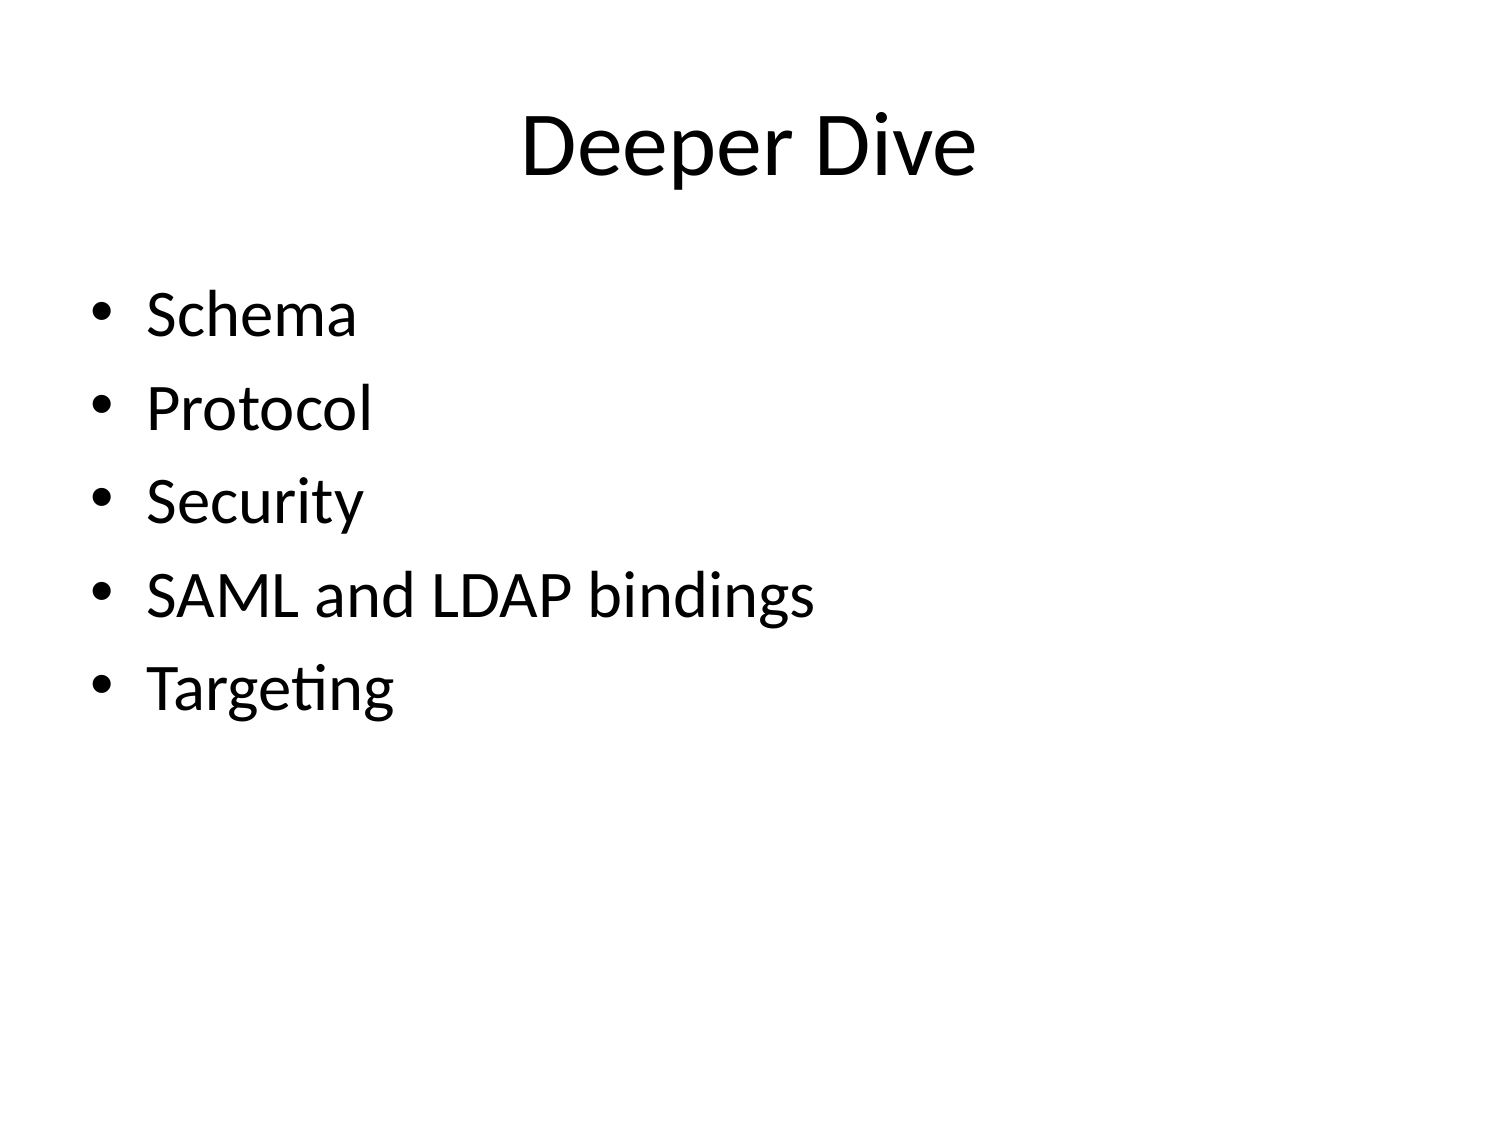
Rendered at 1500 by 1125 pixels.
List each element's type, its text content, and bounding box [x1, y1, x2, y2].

title Deeper Dive [75, 45, 1425, 233]
list Schema Protocol Security SAML and LDAP bindings Targeting [75, 262, 1425, 1005]
